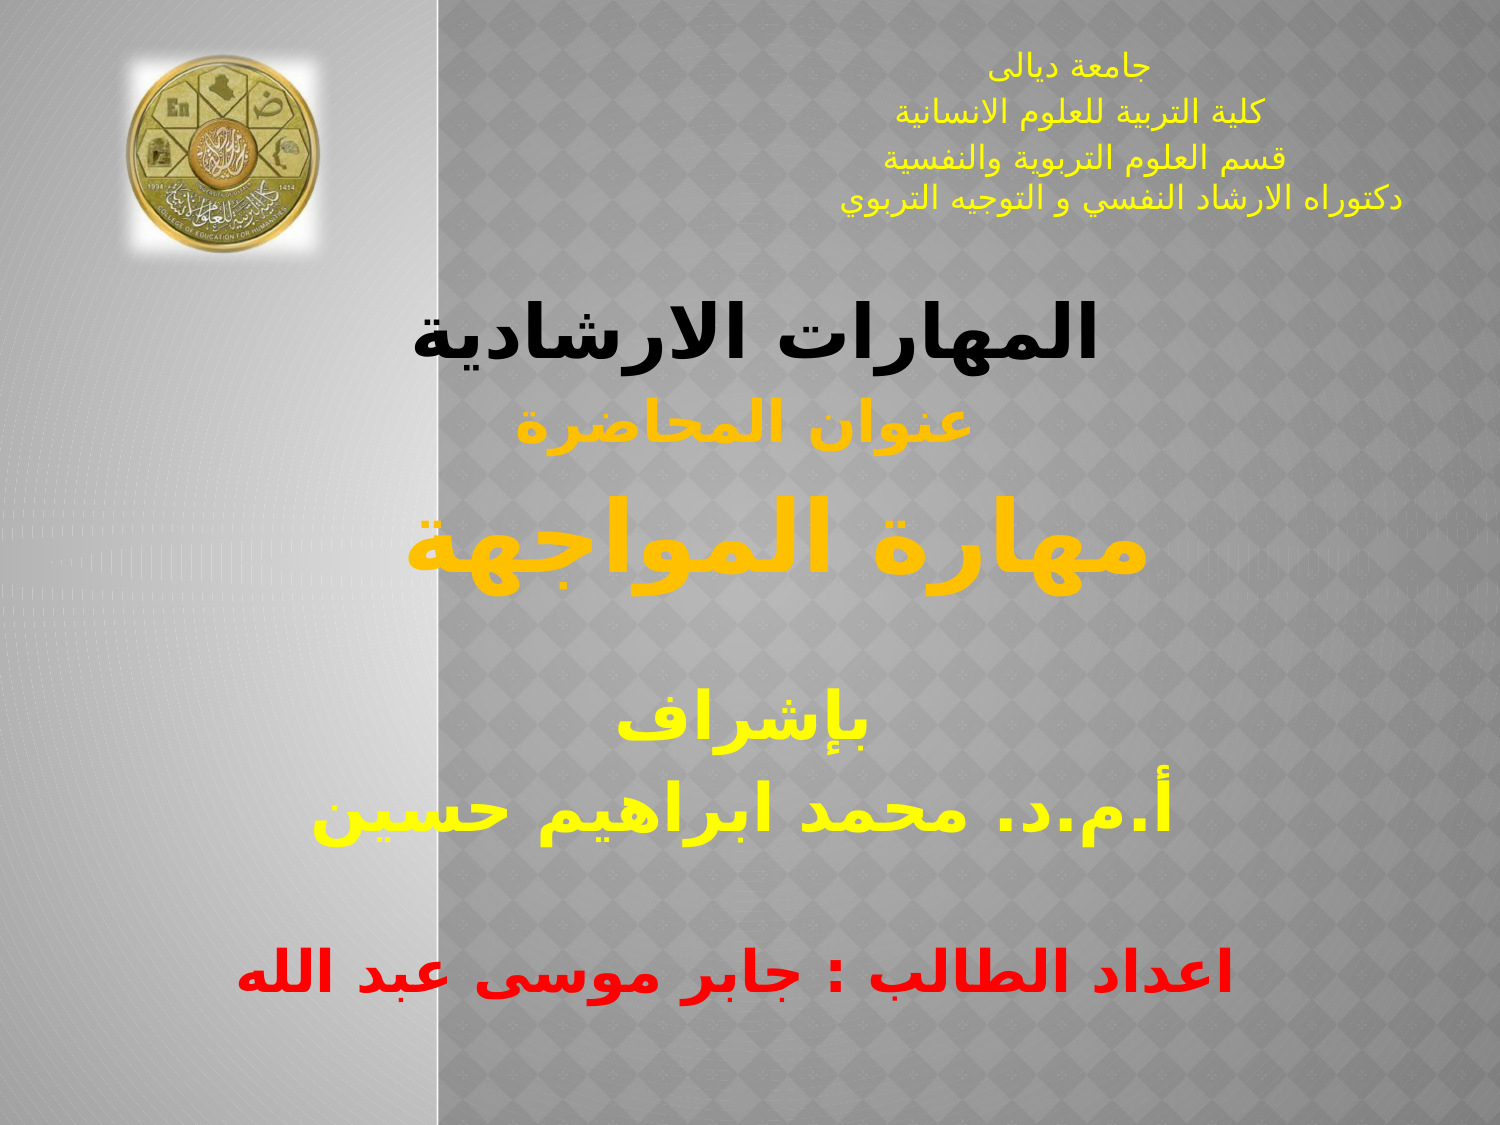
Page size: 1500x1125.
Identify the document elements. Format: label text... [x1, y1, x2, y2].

text_box اعداد الطالب : جابر موسى عبد الله [218, 916, 1269, 1083]
picture [111, 42, 336, 270]
title المهارات الارشادية عنوان المحاضرة مهارة المواجهة بإشراف أ.م.د. محمد ابراهيم حسين [152, 261, 1334, 906]
text_box جامعة ديالى كلية التربية للعلوم الانسانية قسم العلوم التربوية والنفسية دكتوراه الارشاد النفسي و التوجيه التربوي [809, 30, 1436, 224]
